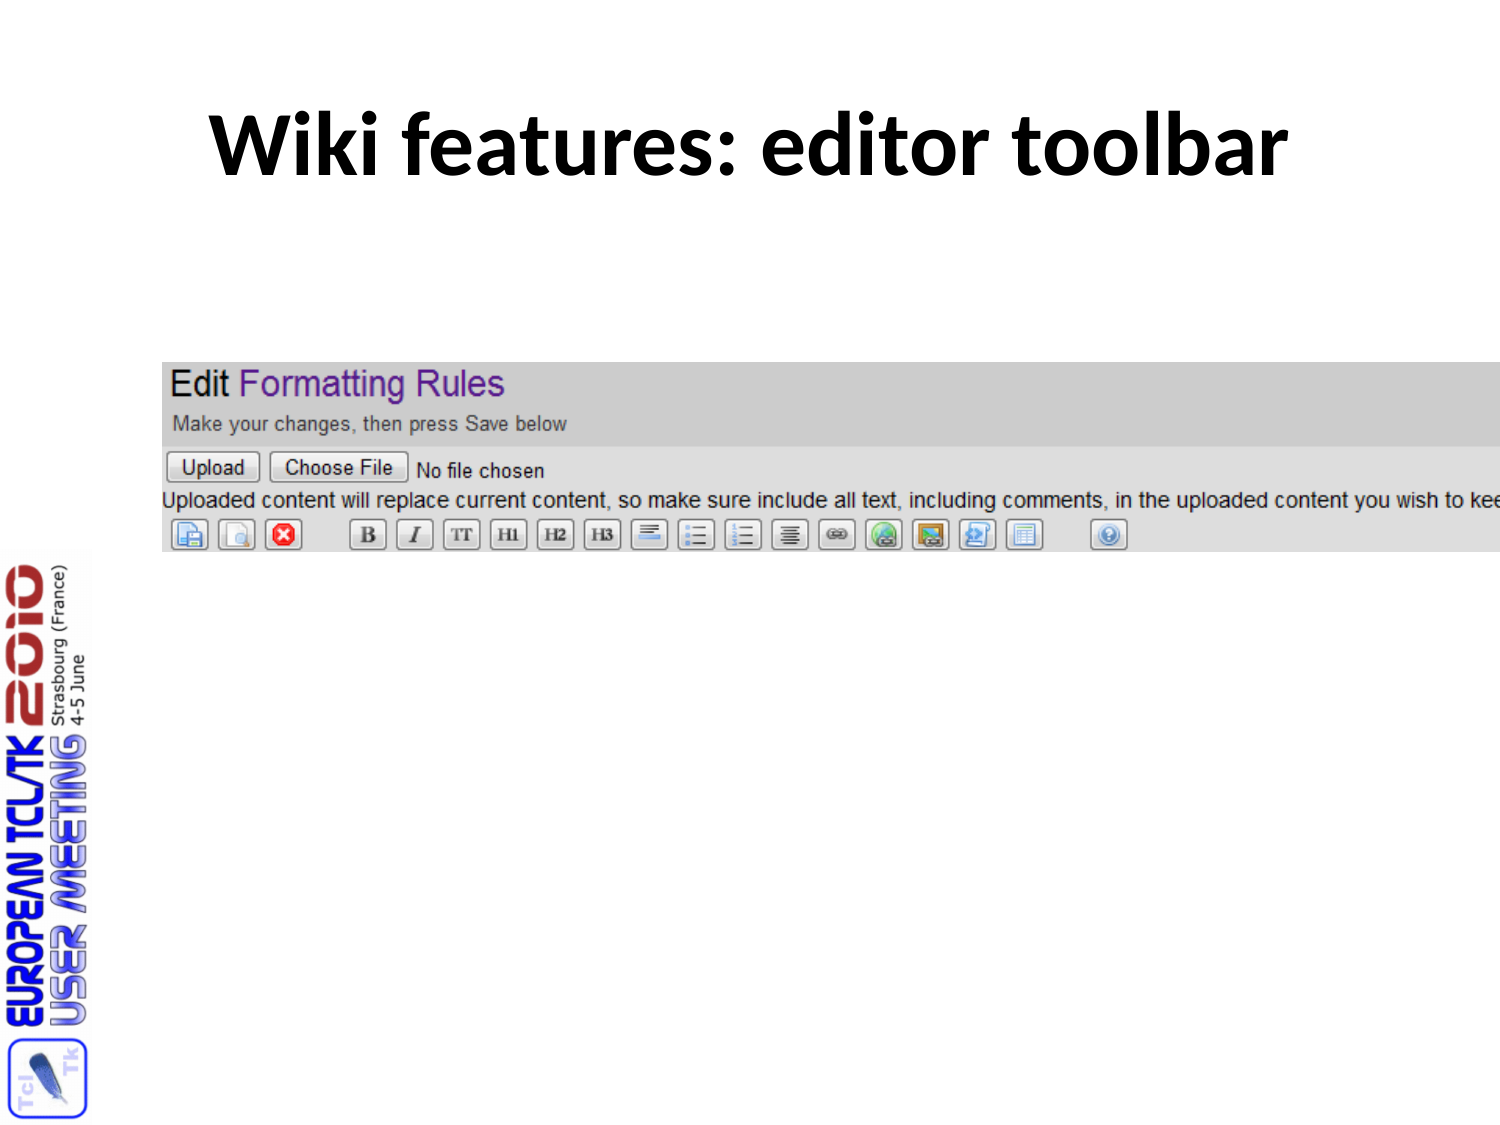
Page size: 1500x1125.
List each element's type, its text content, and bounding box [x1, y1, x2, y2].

picture [162, 362, 1500, 552]
title Wiki features: editor toolbar [75, 45, 1425, 233]
picture [0, 550, 334, 1124]
